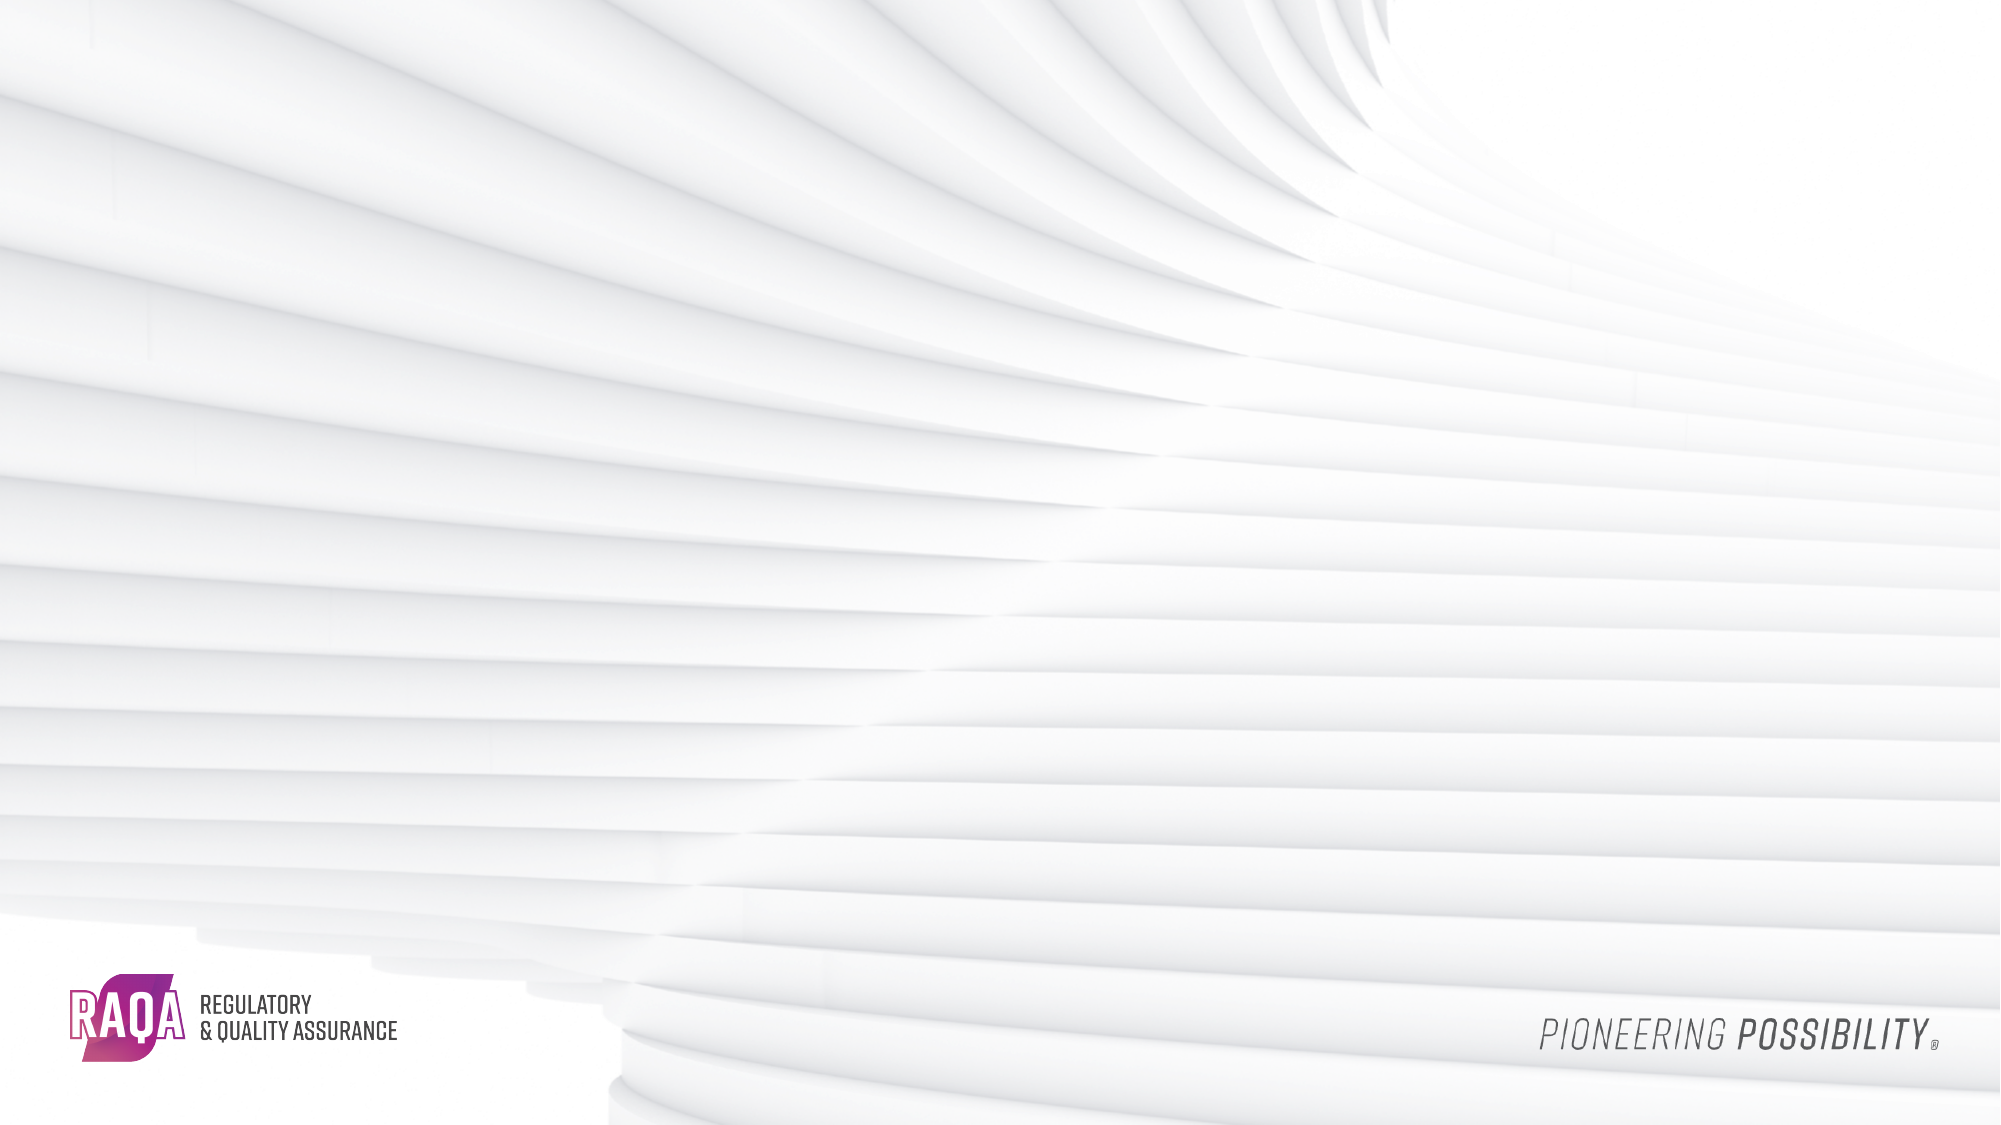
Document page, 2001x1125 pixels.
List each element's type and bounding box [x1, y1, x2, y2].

picture [0, 974, 2000, 1125]
